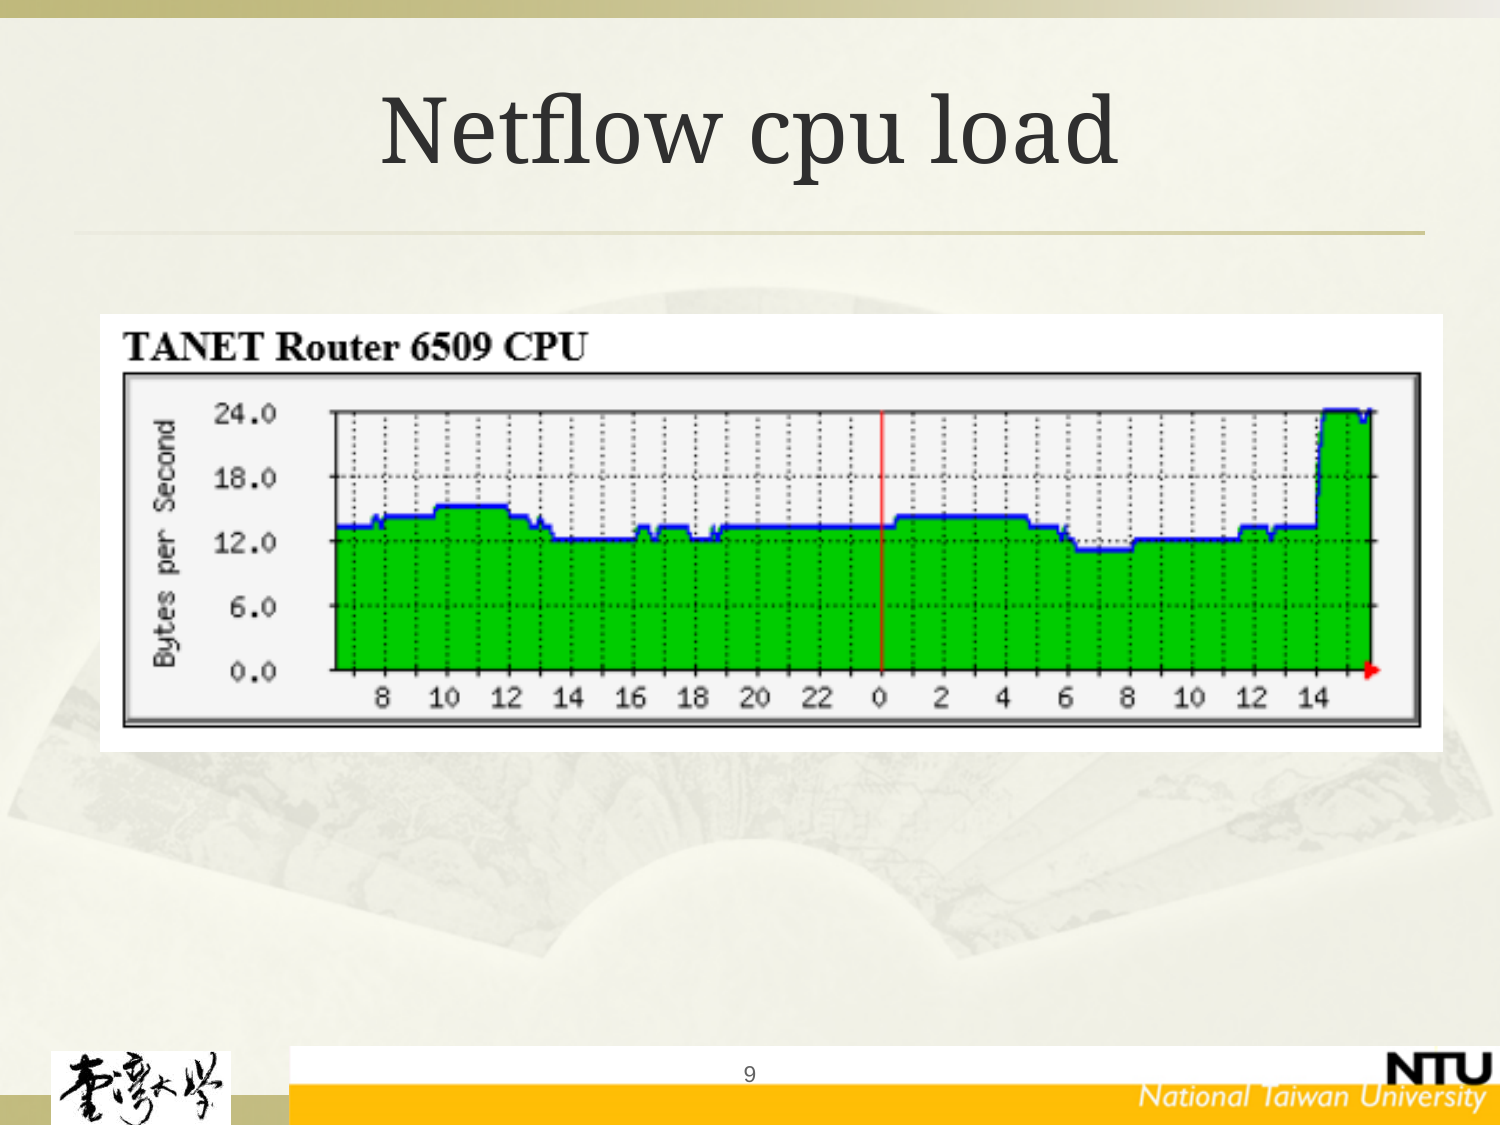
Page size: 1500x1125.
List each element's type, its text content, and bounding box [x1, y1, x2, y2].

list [99, 313, 1443, 753]
slide_number 9 [675, 1050, 825, 1097]
picture [289, 1046, 1500, 1125]
picture [51, 1051, 231, 1125]
title Netflow cpu load [75, 45, 1425, 209]
